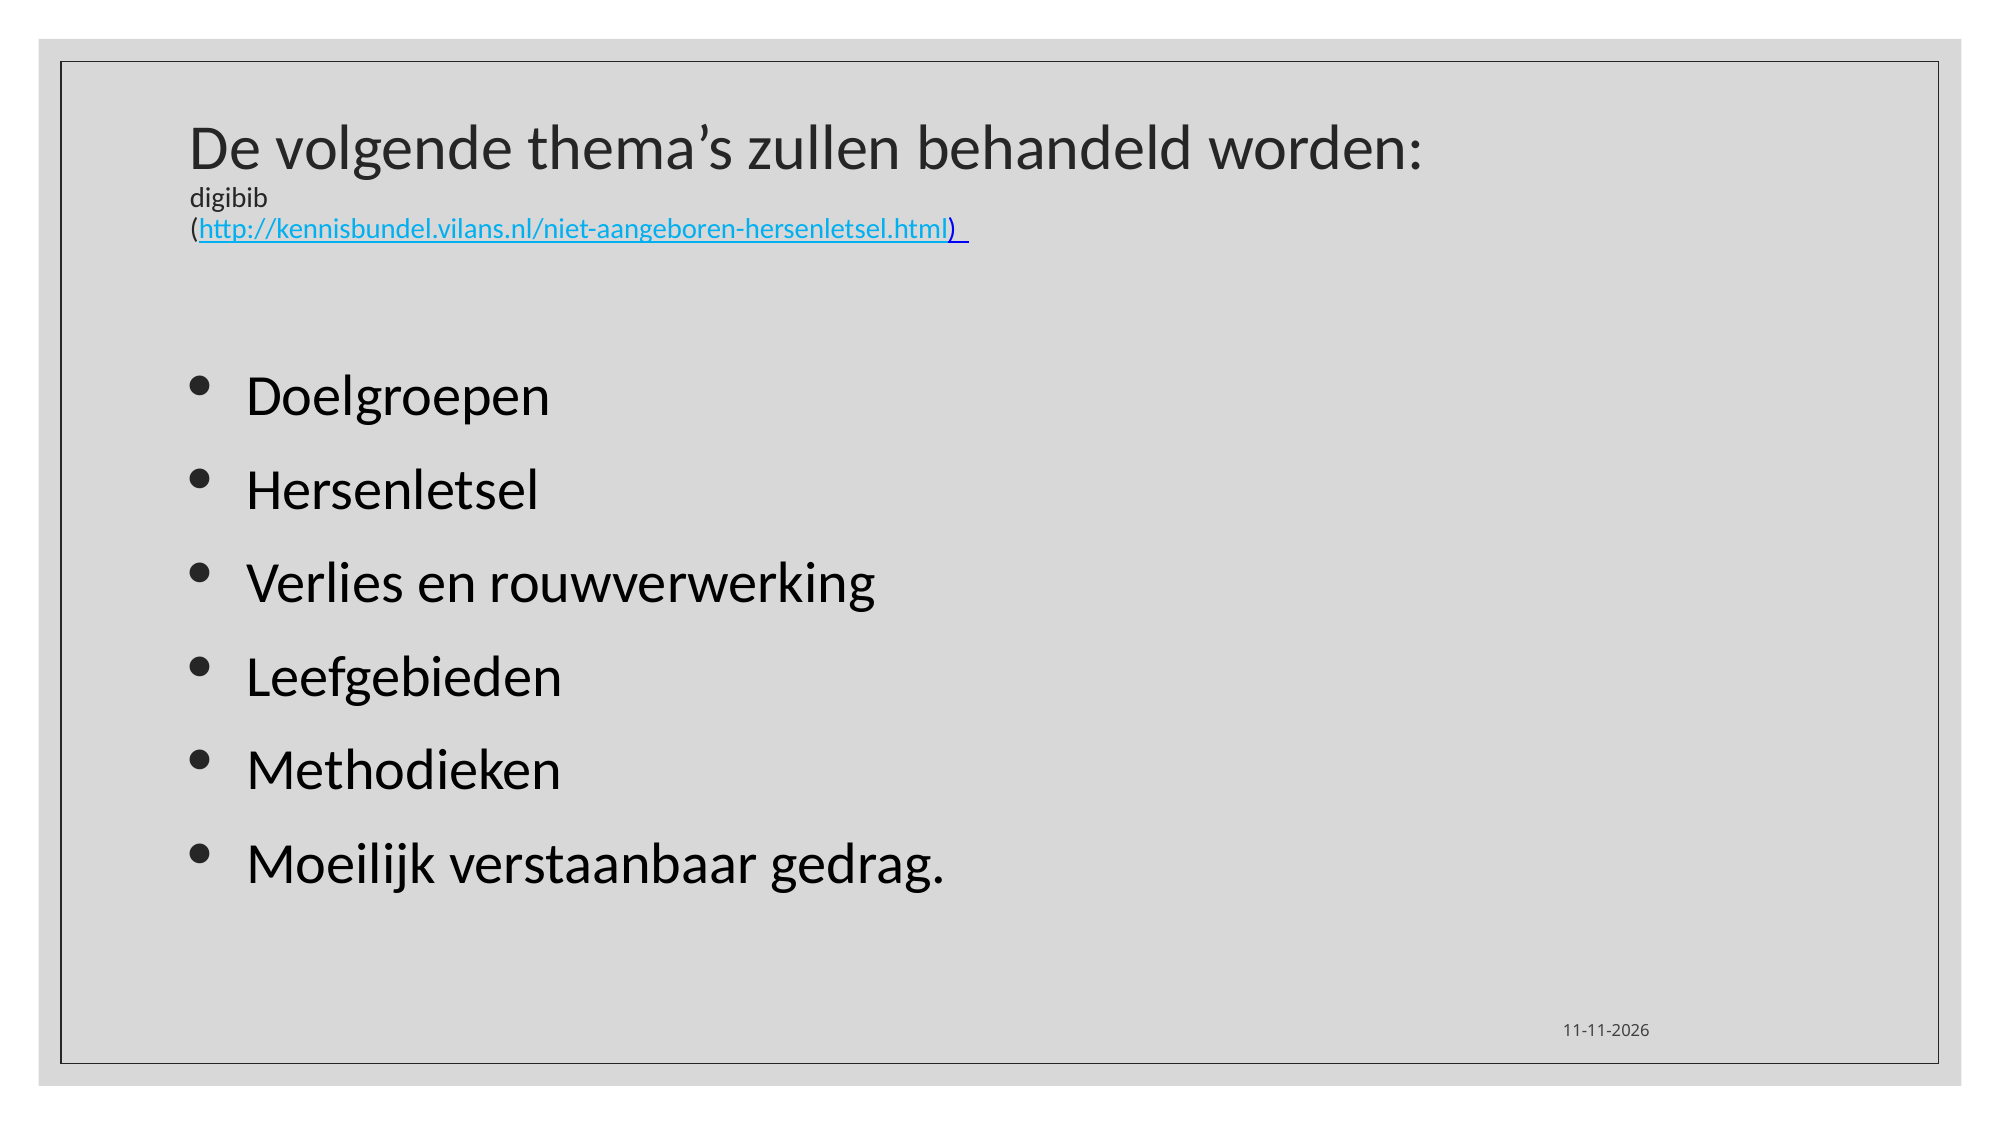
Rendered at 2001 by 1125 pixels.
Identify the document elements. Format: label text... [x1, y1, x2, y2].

list Doelgroepen Hersenletsel Verlies en rouwverwerking Leefgebieden Methodieken Moeilijk verstaanbaar gedrag. [174, 345, 1825, 977]
title De volgende thema’s zullen behandeld worden: digibib (http://kennisbundel.vilans.nl/niet-aangeboren-hersenletsel.html) [174, 105, 1825, 331]
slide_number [1190, 990, 1665, 1050]
